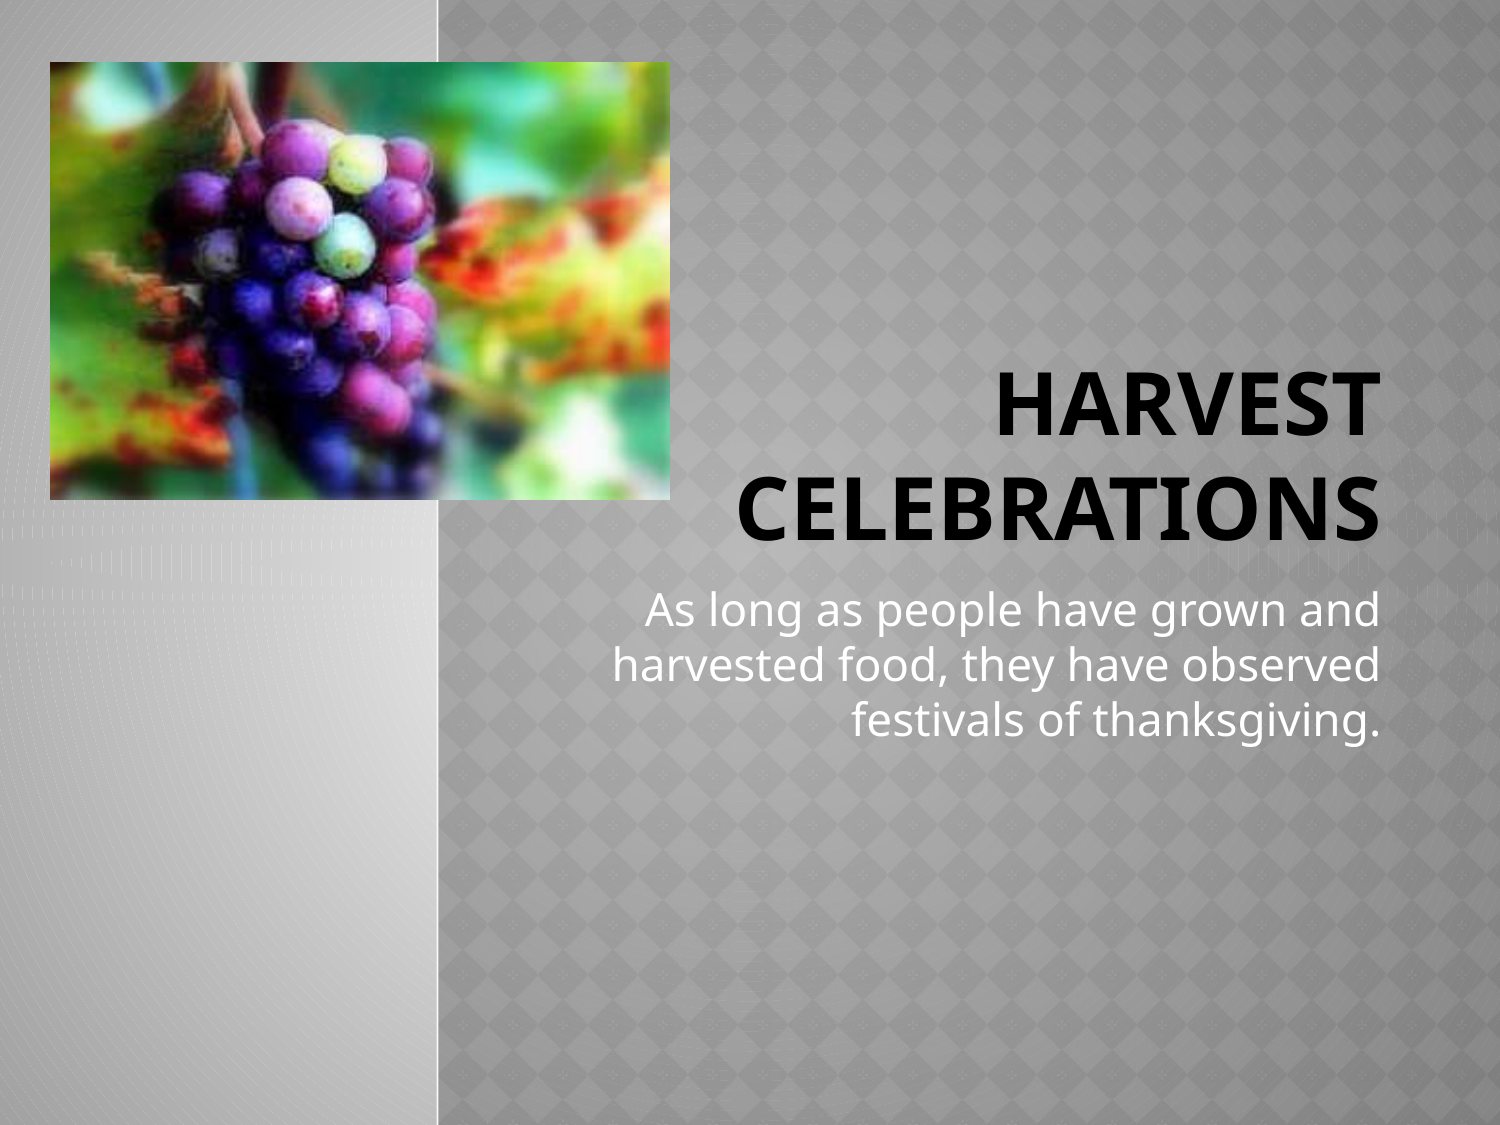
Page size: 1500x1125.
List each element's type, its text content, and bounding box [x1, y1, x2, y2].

title Harvest Celebrations [552, 87, 1390, 558]
picture [49, 61, 670, 501]
subtitle As long as people have grown and harvested food, they have observed festivals of thanksgiving. [550, 580, 1390, 762]
